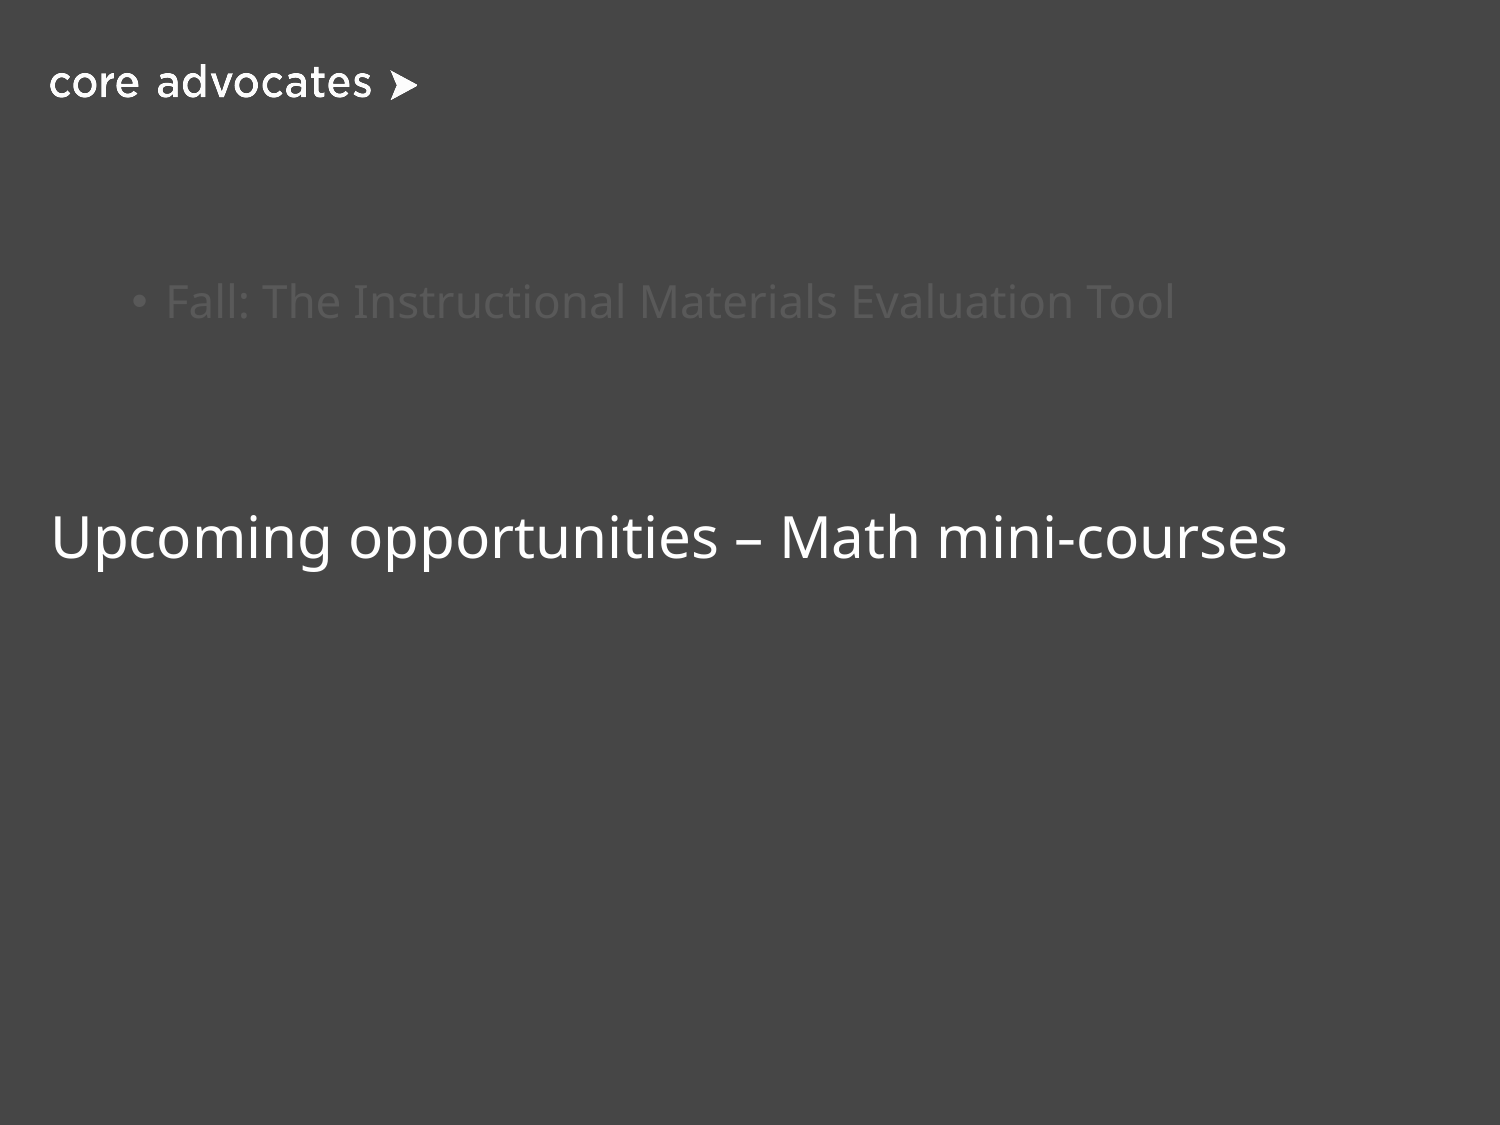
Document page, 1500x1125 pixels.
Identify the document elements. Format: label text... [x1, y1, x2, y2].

picture [50, 64, 417, 100]
list Fall: The Instructional Materials Evaluation Tool [93, 257, 1500, 1001]
title Upcoming opportunities – Math mini-courses [35, 464, 93, 607]
